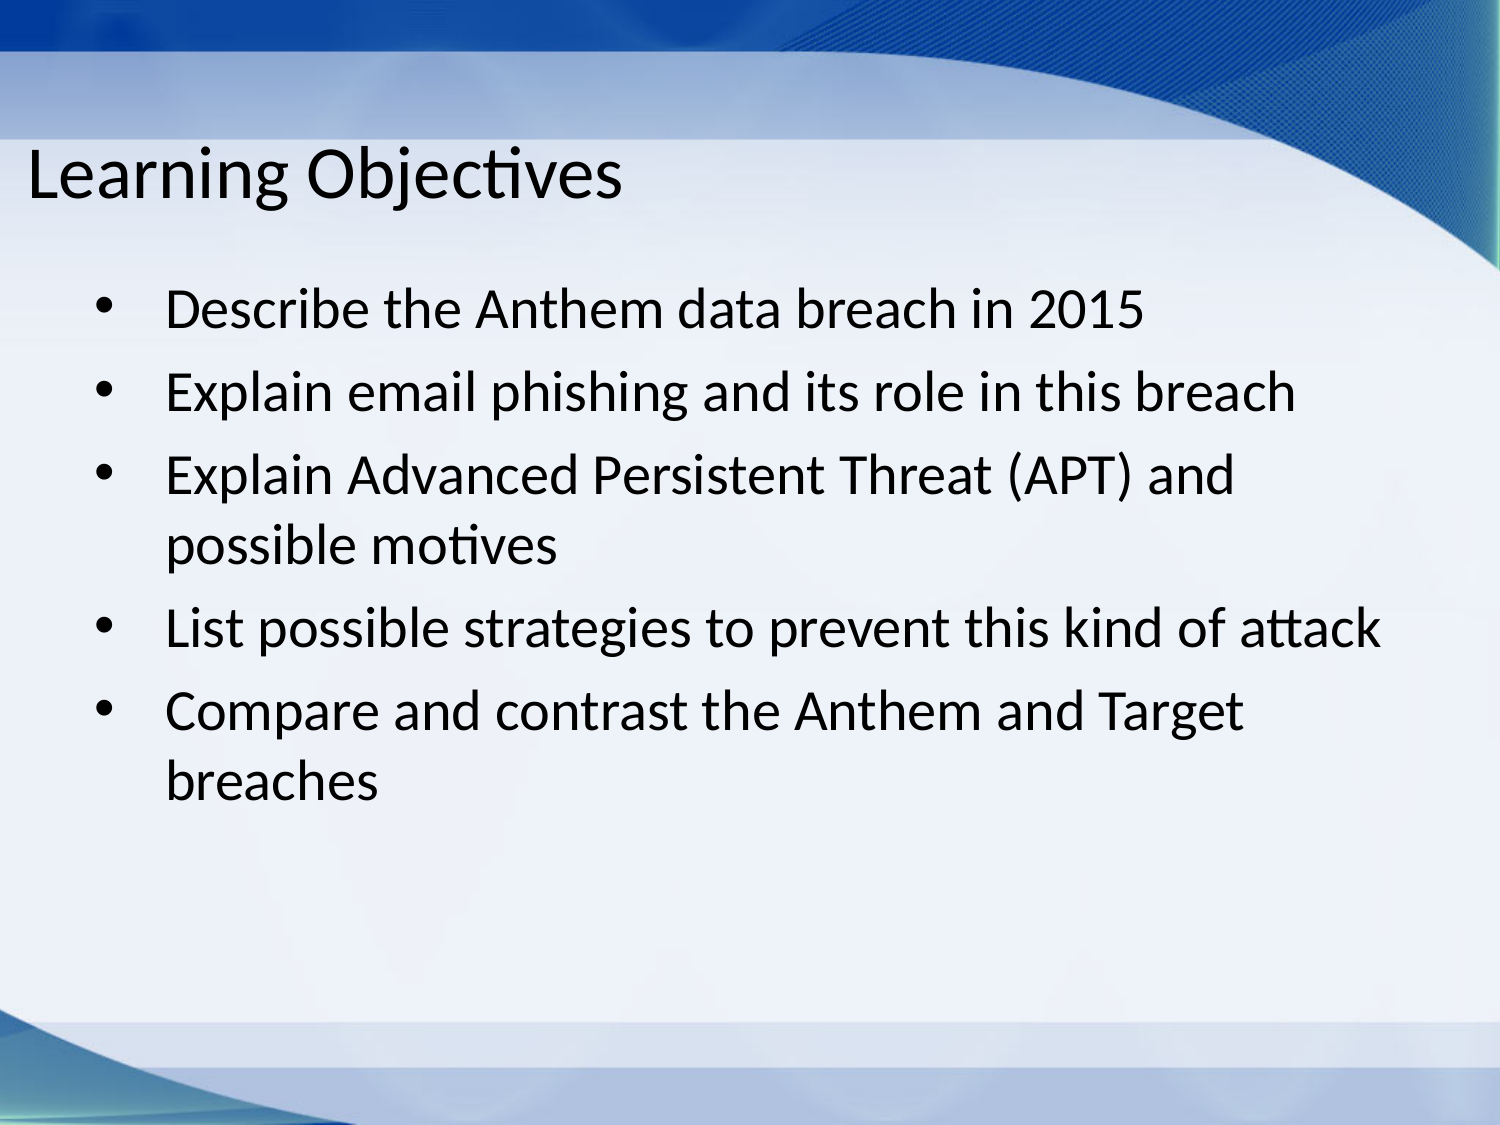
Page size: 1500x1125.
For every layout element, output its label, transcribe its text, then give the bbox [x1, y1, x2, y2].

picture [0, 0, 1500, 1125]
list Describe the Anthem data breach in 2015 Explain email phishing and its role in this breach Explain Advanced Persistent Threat (APT) and possible motives List possible strategies to prevent this kind of attack Compare and contrast the Anthem and Target breaches [75, 262, 1425, 1063]
title Learning Objectives [12, 75, 1263, 263]
